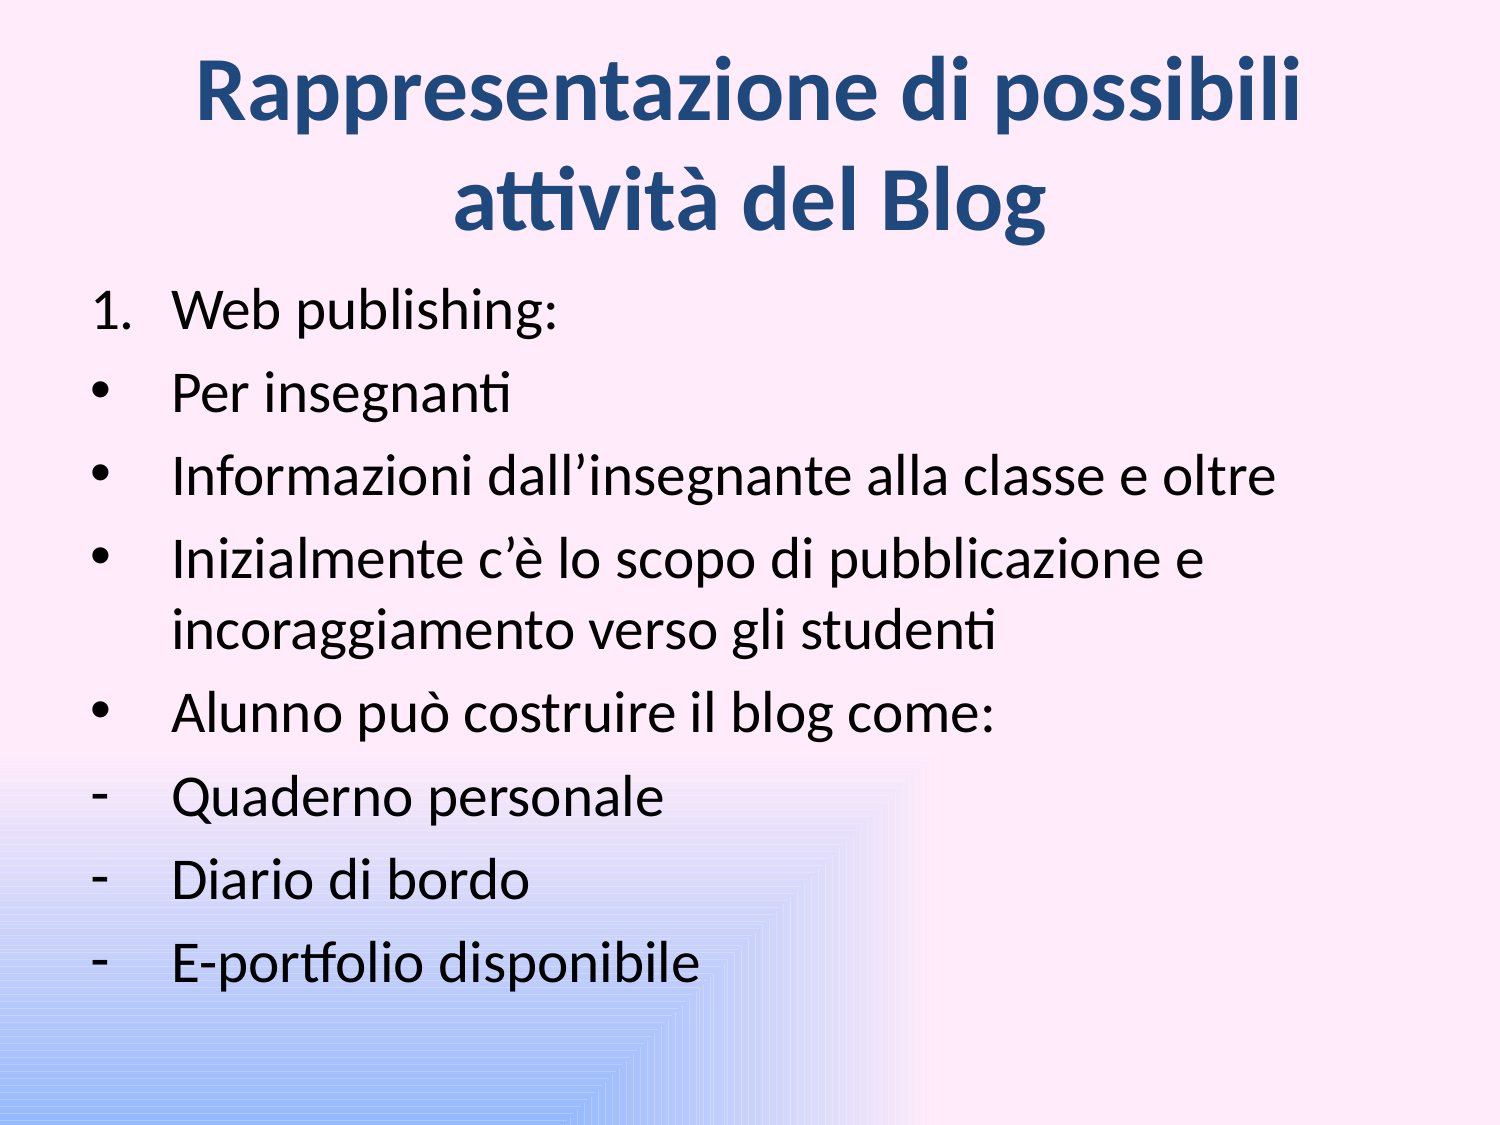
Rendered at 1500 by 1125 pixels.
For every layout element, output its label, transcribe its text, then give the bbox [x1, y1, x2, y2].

list Web publishing: Per insegnanti Informazioni dall’insegnante alla classe e oltre Inizialmente c’è lo scopo di pubblicazione e incoraggiamento verso gli studenti Alunno può costruire il blog come: Quaderno personale Diario di bordo E-portfolio disponibile [75, 262, 1425, 1005]
title Rappresentazione di possibili attività del Blog [75, 45, 1425, 233]
